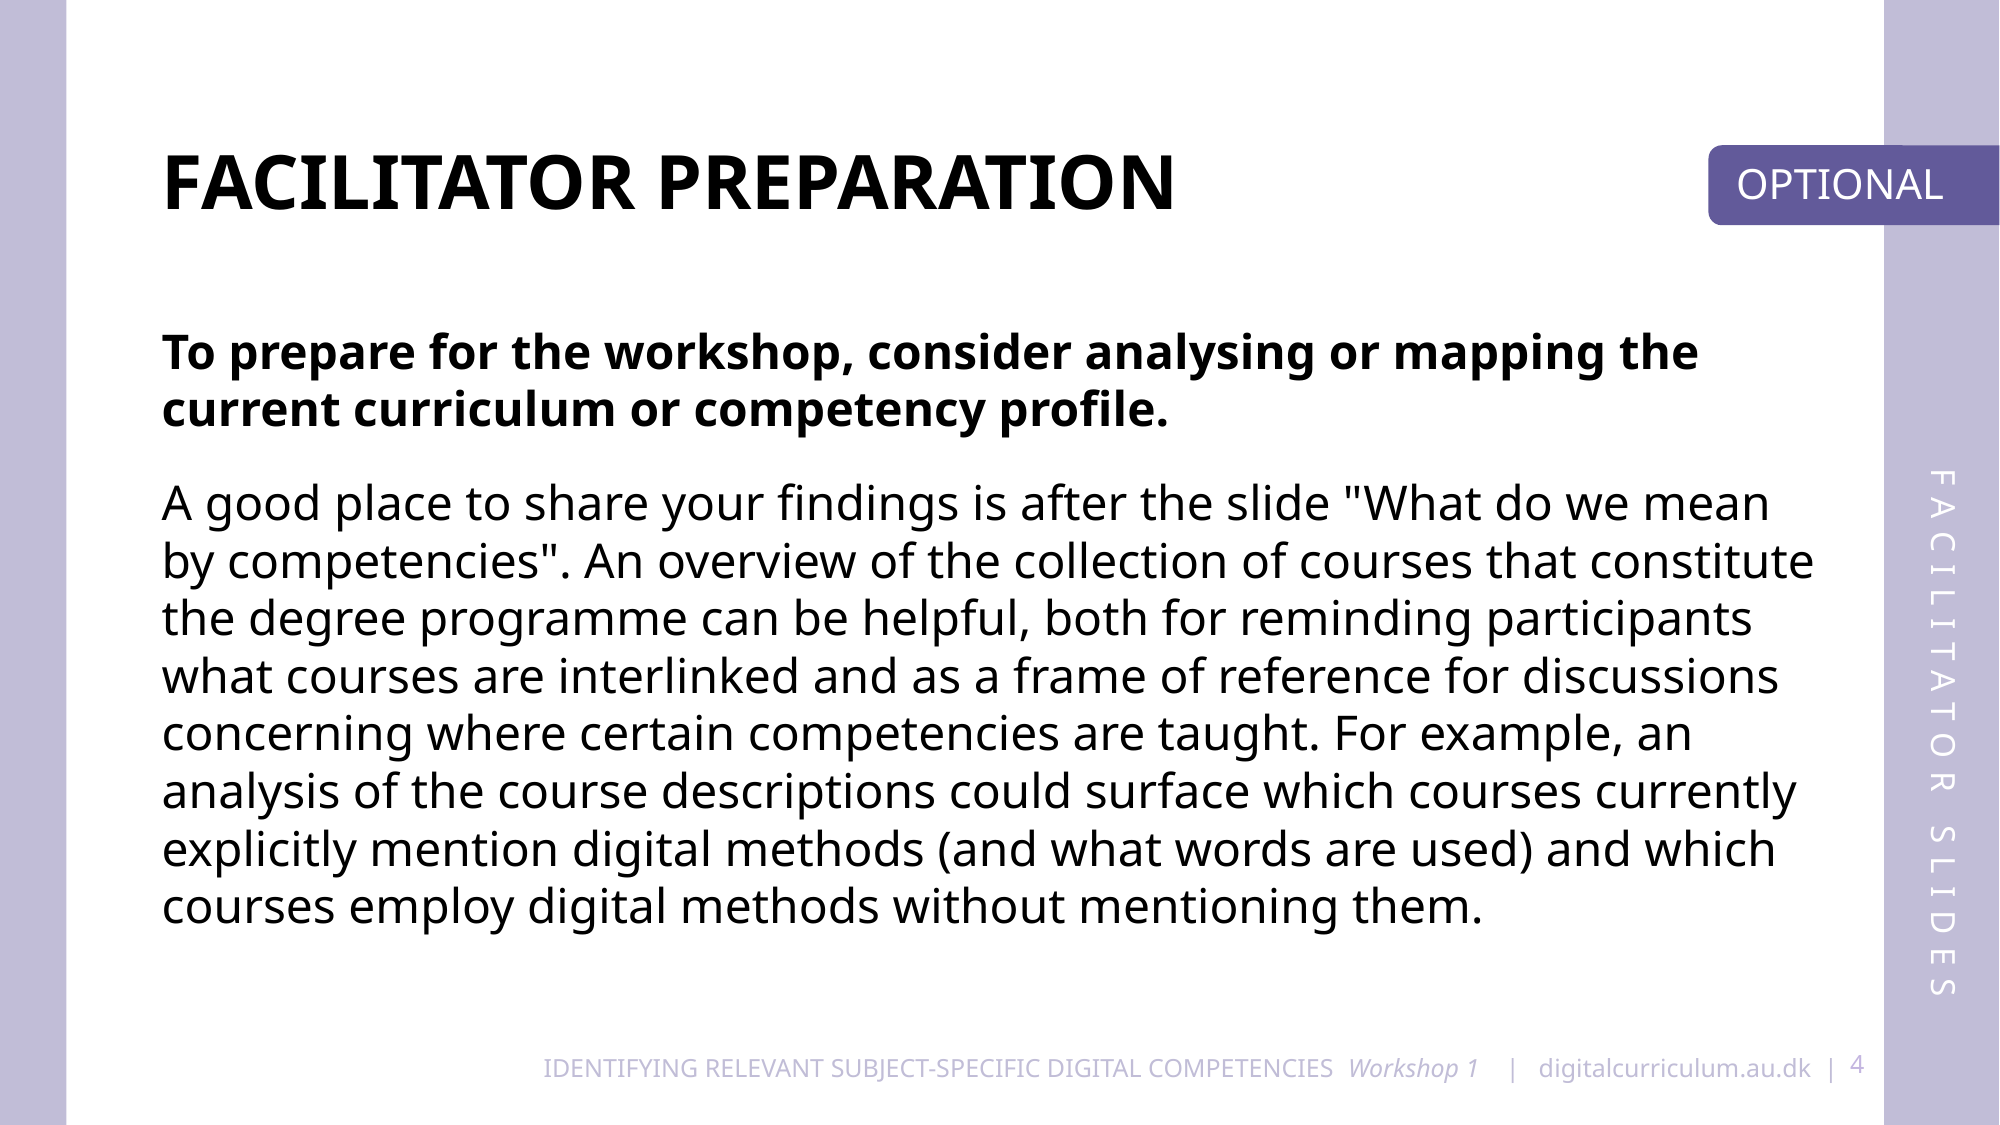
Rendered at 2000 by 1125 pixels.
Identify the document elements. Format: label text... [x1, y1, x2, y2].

text_box OPTIONAL [1839, 145, 2000, 226]
slide_number 4 [1849, 1057, 2000, 1083]
list To prepare for the workshop, consider analysing or mapping the current curriculum or competency profile. A good place to share your findings is after the slide "What do we mean by competencies". An overview of the collection of courses that constitute the degree programme can be helpful, both for reminding participants what courses are interlinked and as a frame of reference for discussions concerning where certain competencies are taught. For example, an analysis of the course descriptions could surface which courses currently explicitly mention digital methods (and what words are used) and which courses employ digital methods without mentioning them. [161, 321, 1839, 968]
title FACILITATOR PREPARATION [161, 51, 1839, 226]
